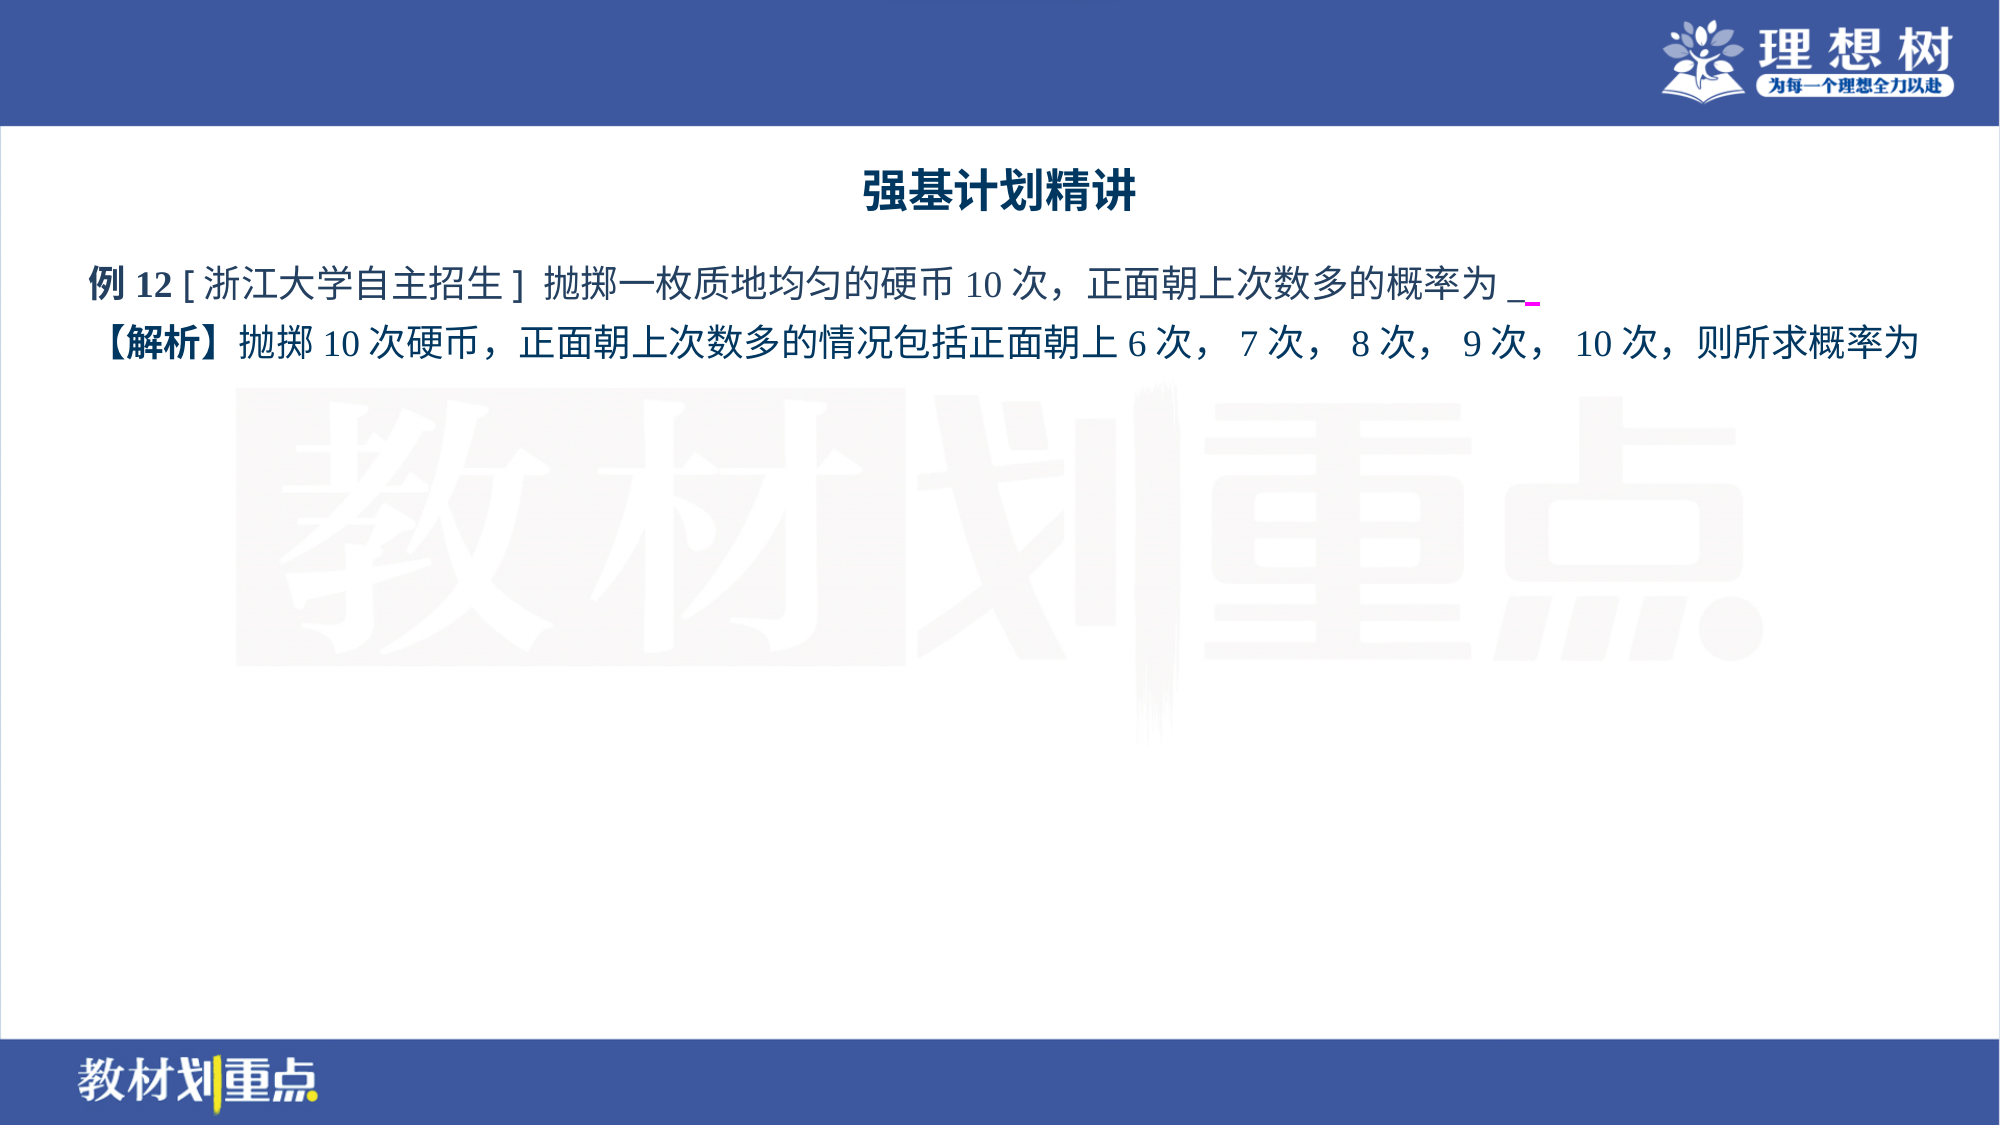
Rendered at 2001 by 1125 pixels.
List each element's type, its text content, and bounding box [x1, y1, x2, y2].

text_box 强基计划精讲 [88, 135, 1911, 208]
picture [0, 0, 2000, 1125]
text_box 例12 [浙江大学自主招生] 抛掷一枚质地均匀的硬币10次，正面朝上次数多的概率为_ ___. [88, 208, 1911, 294]
